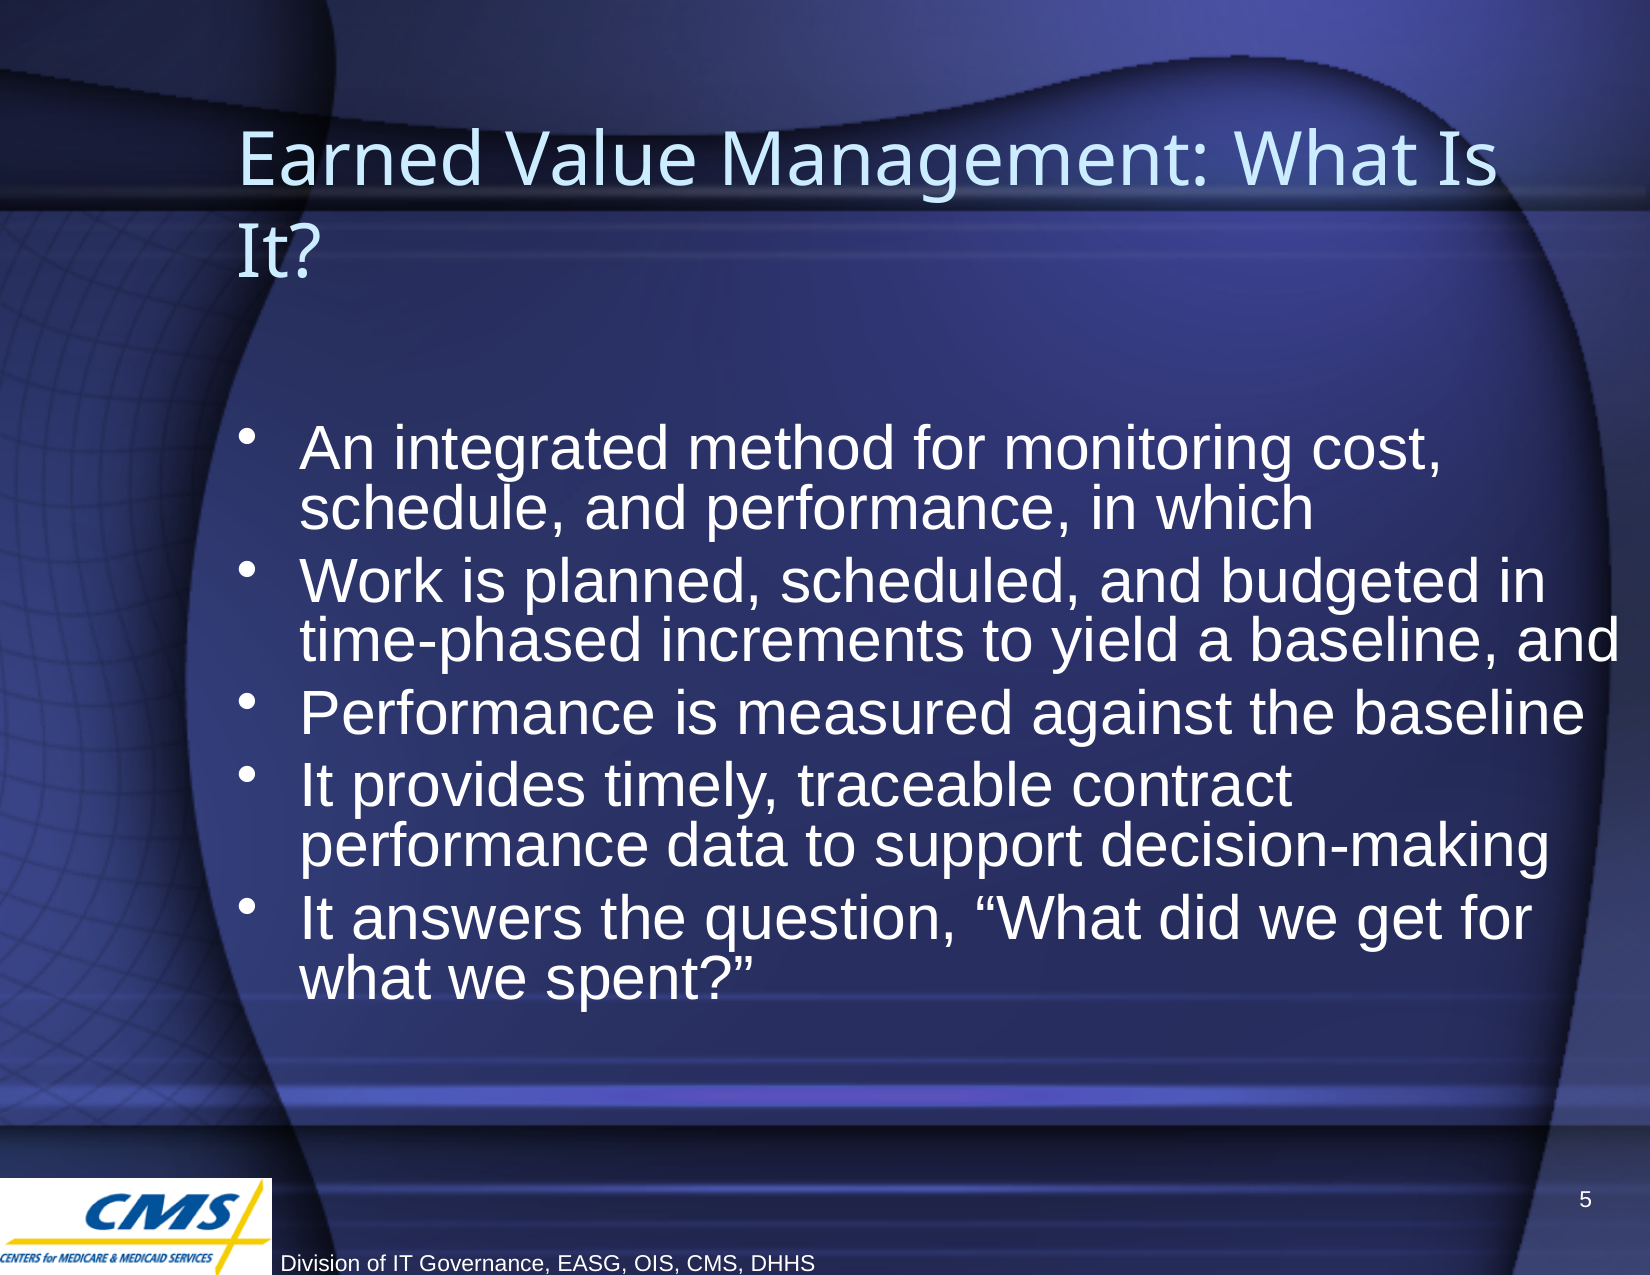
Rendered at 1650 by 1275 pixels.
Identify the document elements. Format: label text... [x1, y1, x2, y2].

picture [0, 0, 1650, 1275]
slide_number 5 [1264, 1175, 1610, 1247]
title Earned Value Management: What Is It? [220, 111, 1609, 282]
list An integrated method for monitoring cost, schedule, and performance, in which Work is planned, scheduled, and budgeted in time-phased increments to yield a baseline, and Performance is measured against the baseline It provides timely, traceable contract performance data to support decision-making It answers the question, “What did we get for what we spent?” [220, 325, 1650, 1162]
